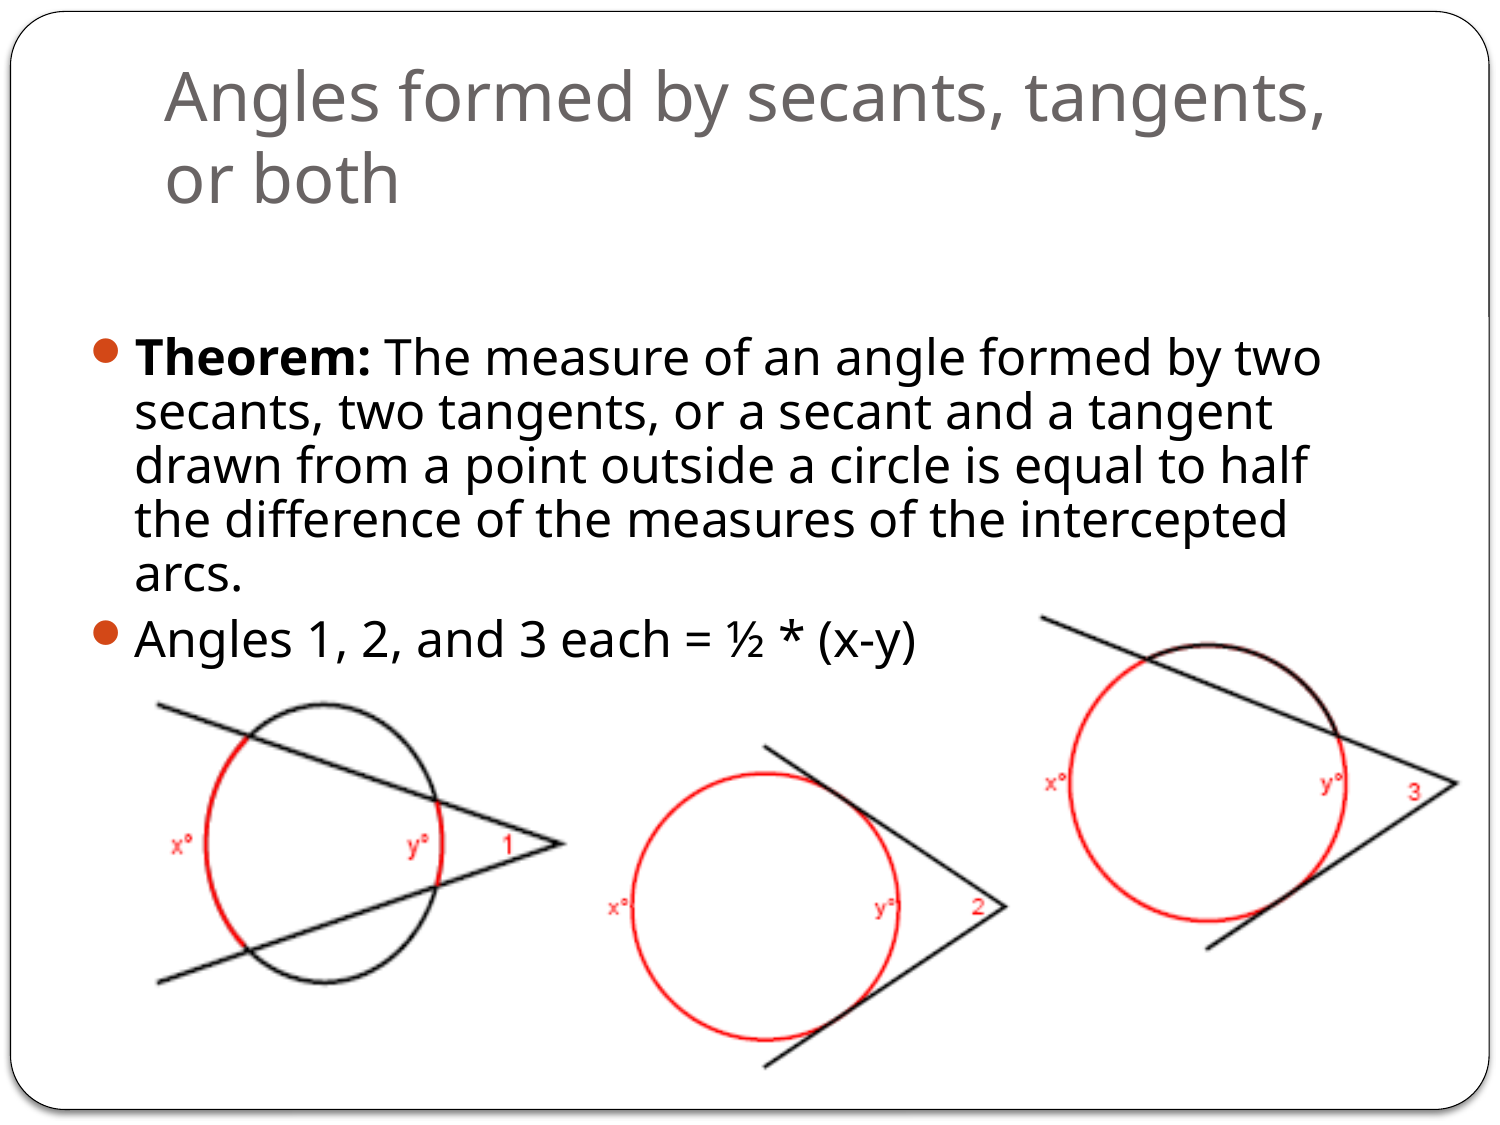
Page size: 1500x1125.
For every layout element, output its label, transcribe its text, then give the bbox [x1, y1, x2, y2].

list Theorem: The measure of an angle formed by two secants, two tangents, or a secant and a tangent drawn from a point outside a circle is equal to half the difference of the measures of the intercepted arcs. Angles 1, 2, and 3 each = ½ * (x-y) [75, 324, 1400, 689]
picture [599, 737, 1013, 1076]
title Angles formed by secants, tangents, or both [150, 45, 1425, 233]
picture [1037, 612, 1476, 963]
picture [99, 687, 588, 997]
